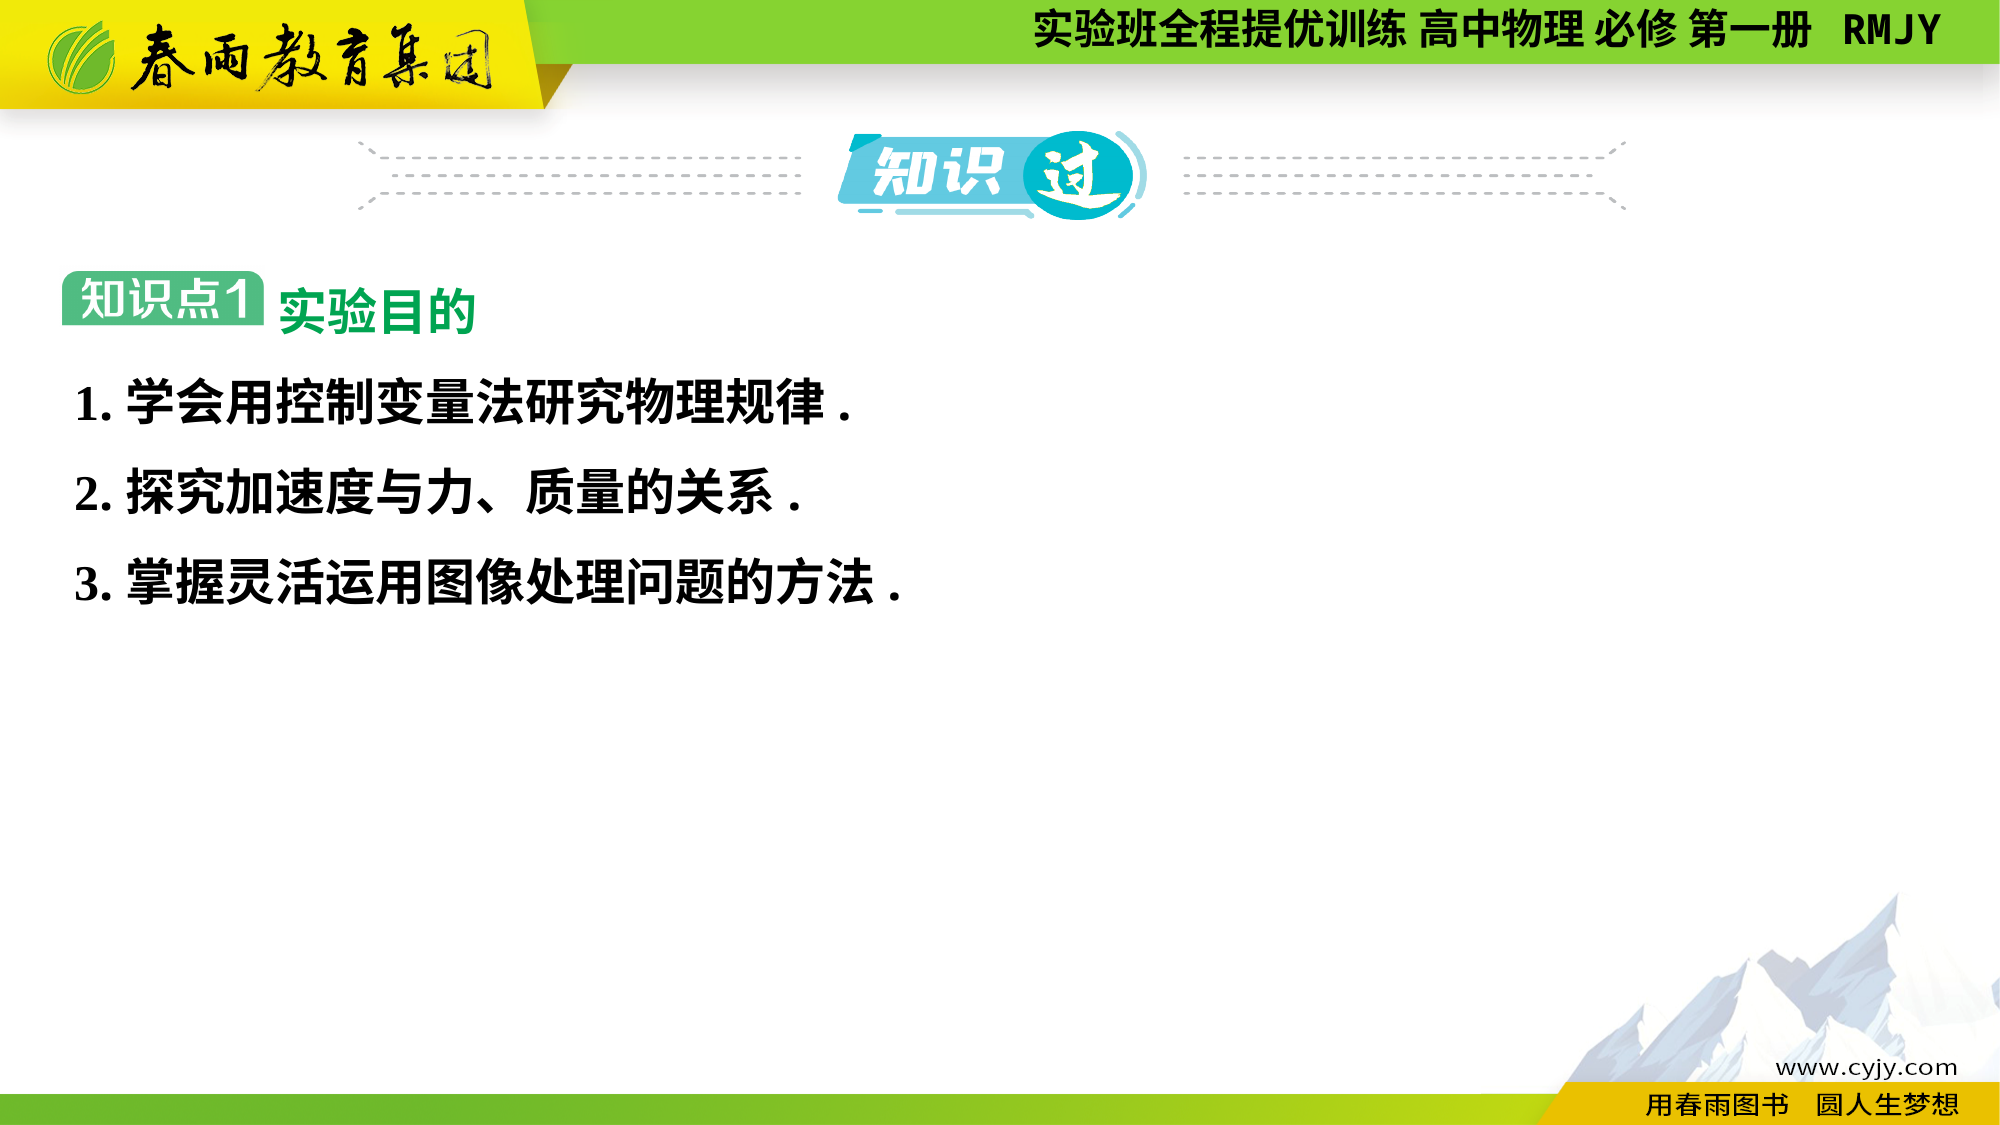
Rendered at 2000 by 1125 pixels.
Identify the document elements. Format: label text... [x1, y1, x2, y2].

picture [0, 0, 2000, 1125]
list 实验目的 1.学会用控制变量法研究物理规律. 2.探究加速度与力、质量的关系. 3.掌握灵活运用图像处理问题的方法. [59, 242, 1944, 610]
